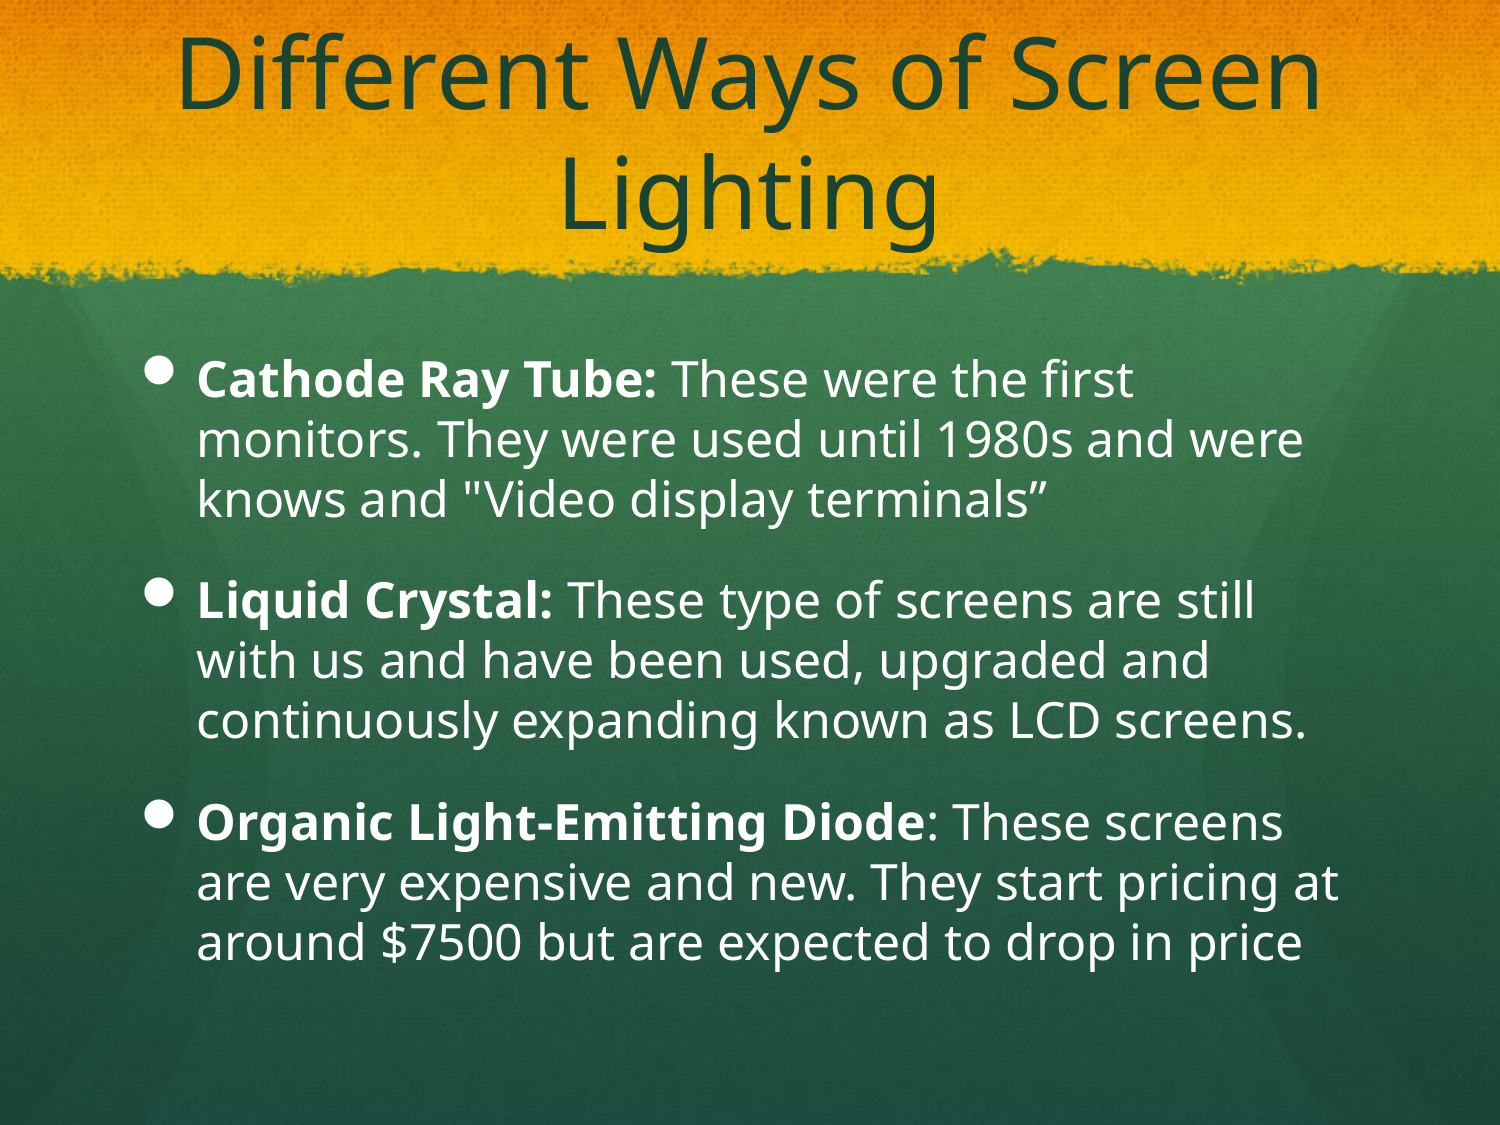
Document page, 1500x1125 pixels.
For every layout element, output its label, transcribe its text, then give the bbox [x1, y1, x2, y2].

title Different Ways of Screen Lighting [125, 13, 1375, 246]
picture [0, 0, 1500, 1125]
list Cathode Ray Tube: These were the first monitors. They were used until 1980s and were knows and "Video display terminals” Liquid Crystal: These type of screens are still with us and have been used, upgraded and continuously expanding known as LCD screens. Organic Light-Emitting Diode: These screens are very expensive and new. They start pricing at around $7500 but are expected to drop in price [125, 339, 1375, 1026]
